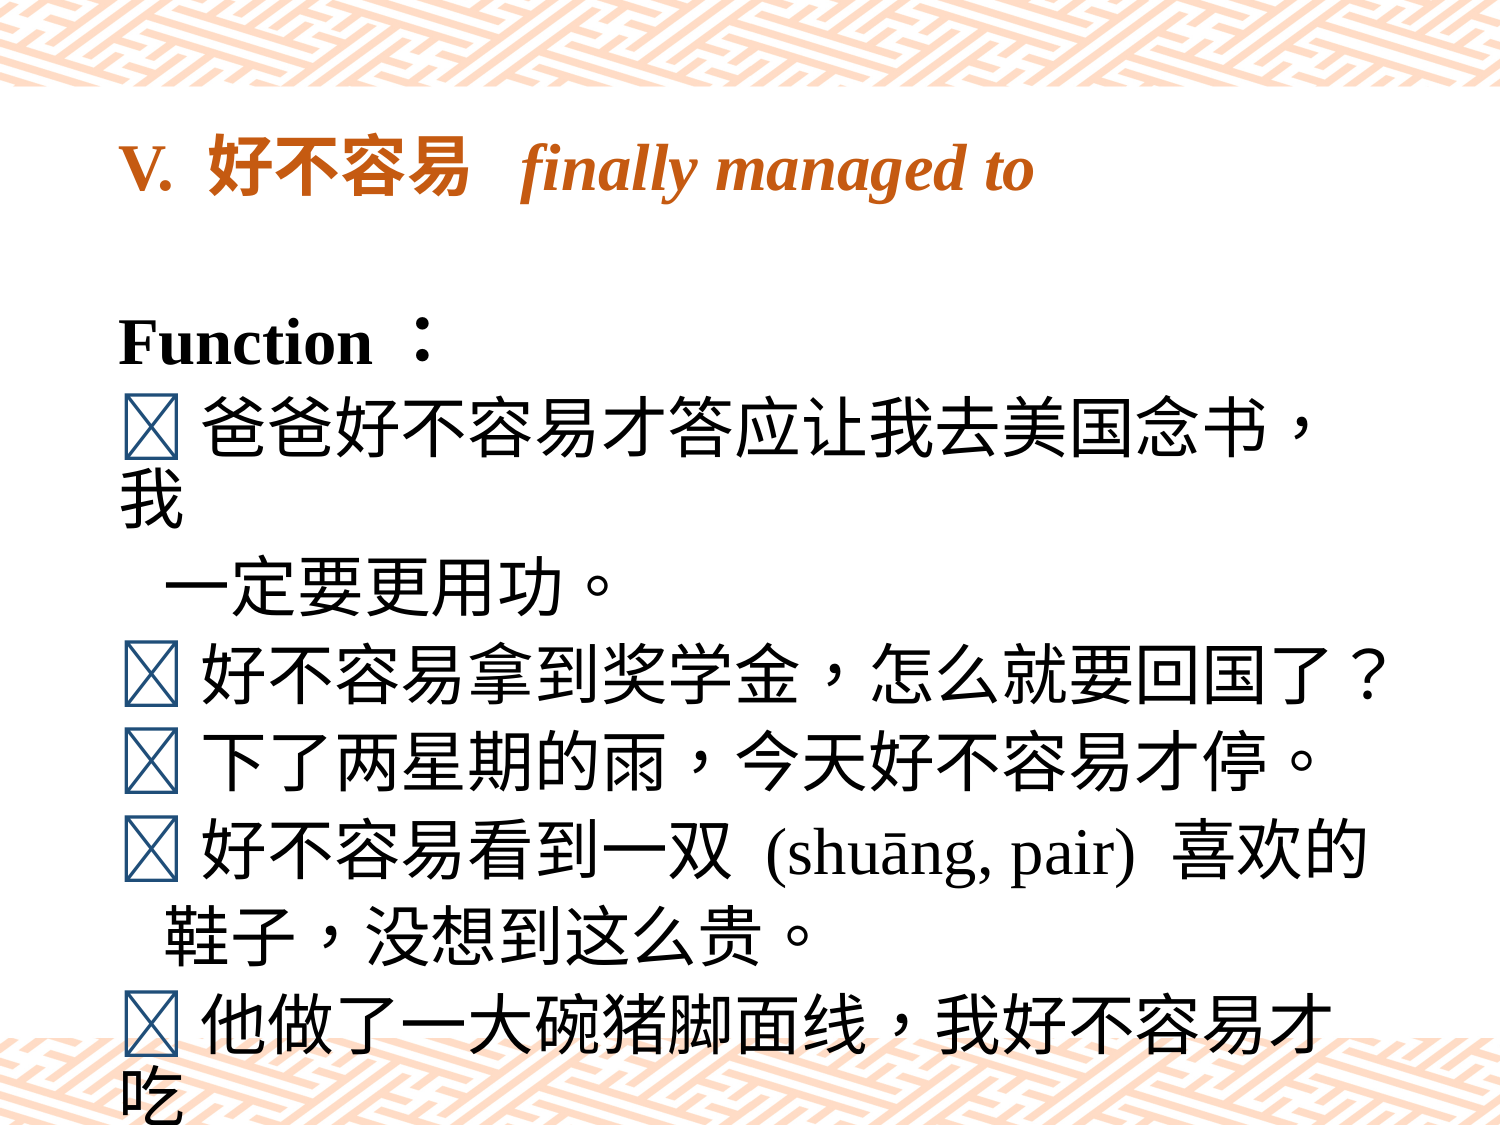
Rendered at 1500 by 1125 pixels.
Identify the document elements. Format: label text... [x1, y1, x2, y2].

picture [0, 0, 1500, 1125]
list Function： 爸爸好不容易才答应让我去美国念书，我 一定要更用功。 好不容易拿到奖学金，怎么就要回国了？ 下了两星期的雨，今天好不容易才停。 好不容易看到一双 (shuāng, pair) 喜欢的 鞋子，没想到这么贵。 他做了一大碗猪脚面线，我好不容易才吃 完。 [103, 299, 1397, 1014]
title V. 好不容易 finally managed to [103, 59, 1397, 278]
